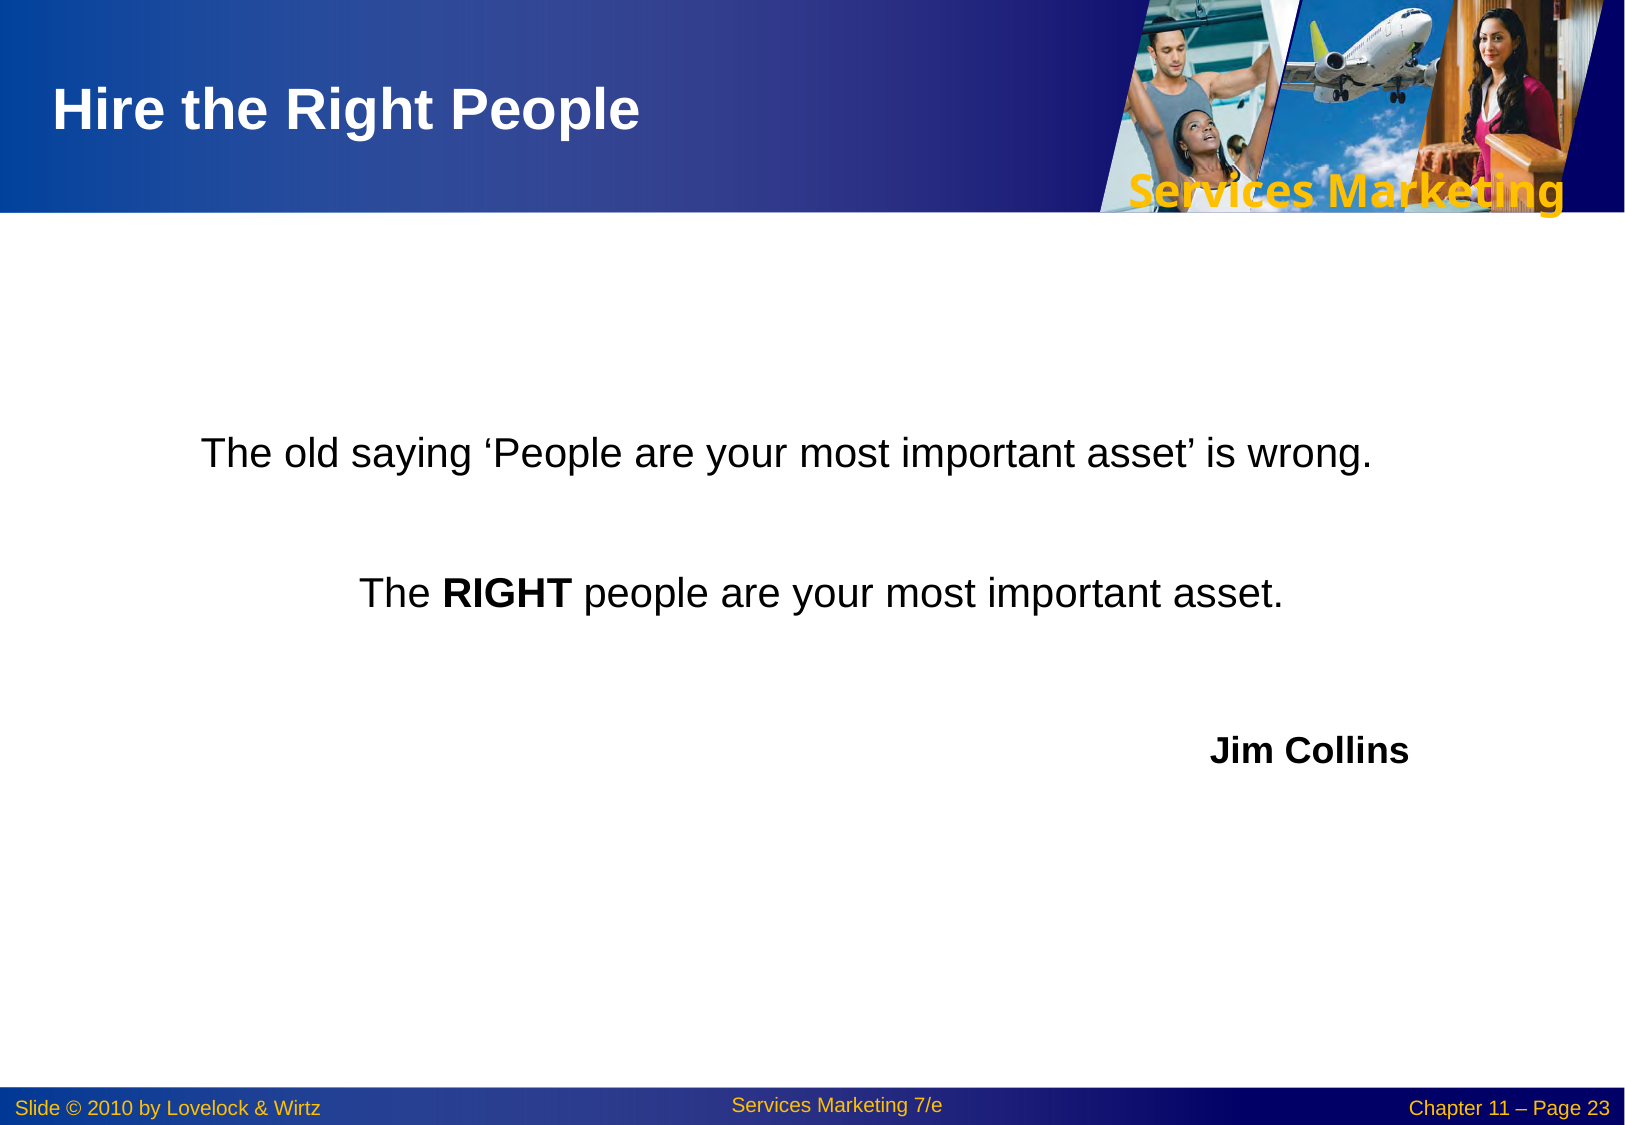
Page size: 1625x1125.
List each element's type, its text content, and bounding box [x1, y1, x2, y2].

picture [1546, 187, 1556, 202]
picture [1162, 186, 1172, 192]
title Hire the Right People [36, 37, 1088, 176]
text_box The old saying ‘People are your most important asset’ is wrong. The RIGHT people are your most important asset. Jim Collins [149, 398, 1425, 780]
picture [1100, 0, 1604, 213]
